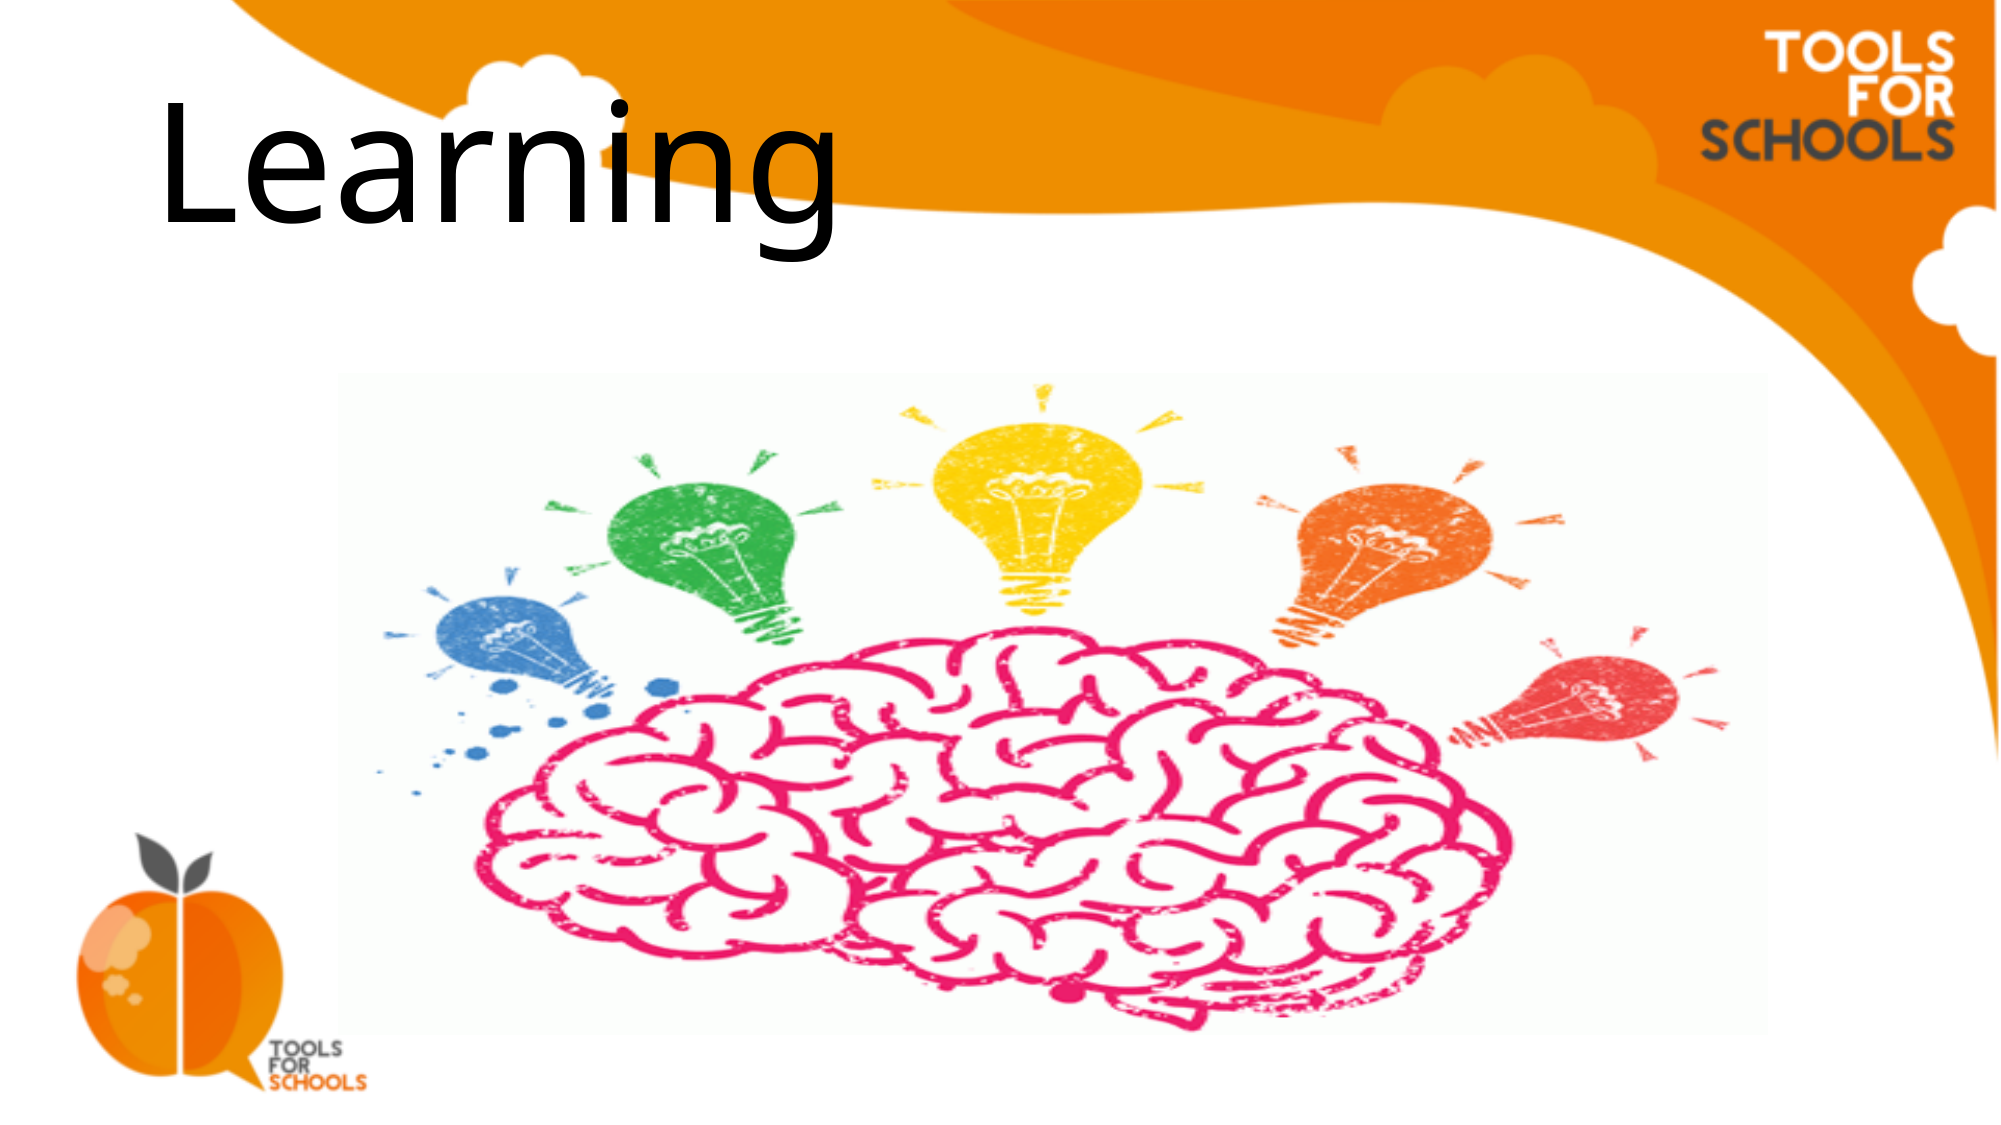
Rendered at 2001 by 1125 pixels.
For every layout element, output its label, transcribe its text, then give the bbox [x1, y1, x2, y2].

title Learning [137, 59, 1863, 278]
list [338, 373, 1768, 1035]
picture [0, 0, 2001, 1125]
